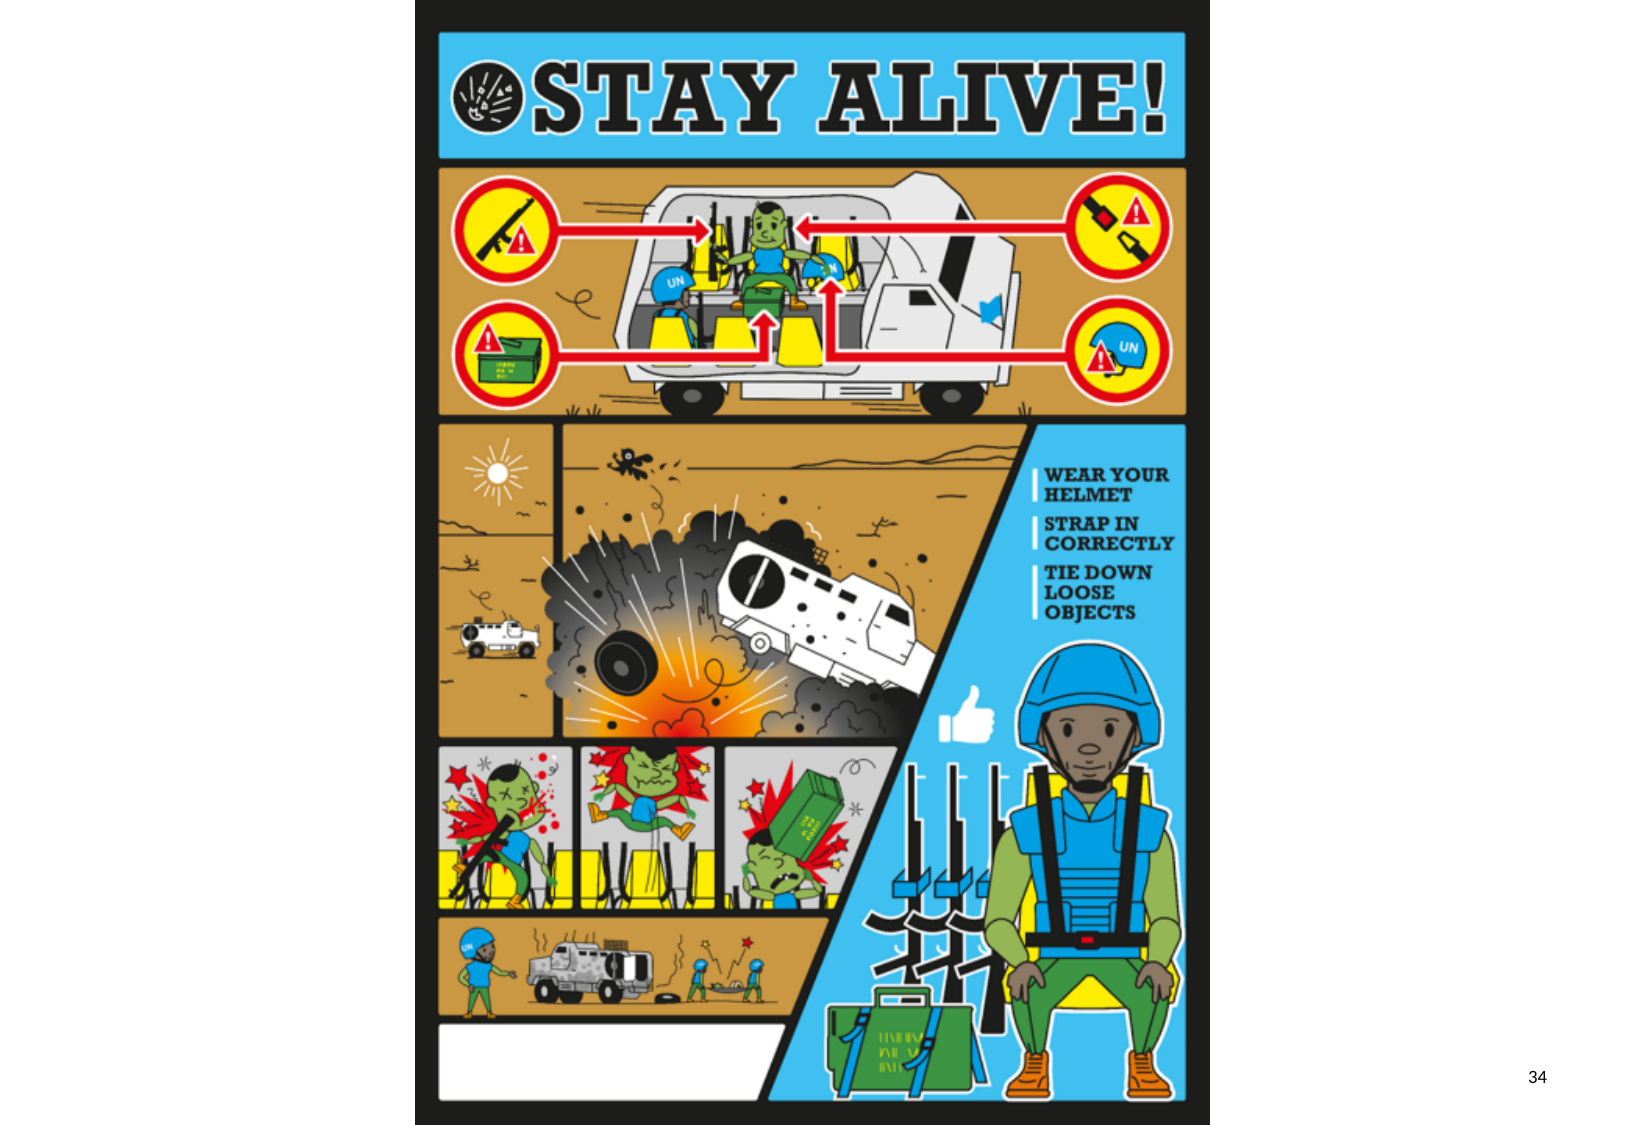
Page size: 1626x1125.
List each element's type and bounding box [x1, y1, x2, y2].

picture [414, 0, 1210, 1125]
